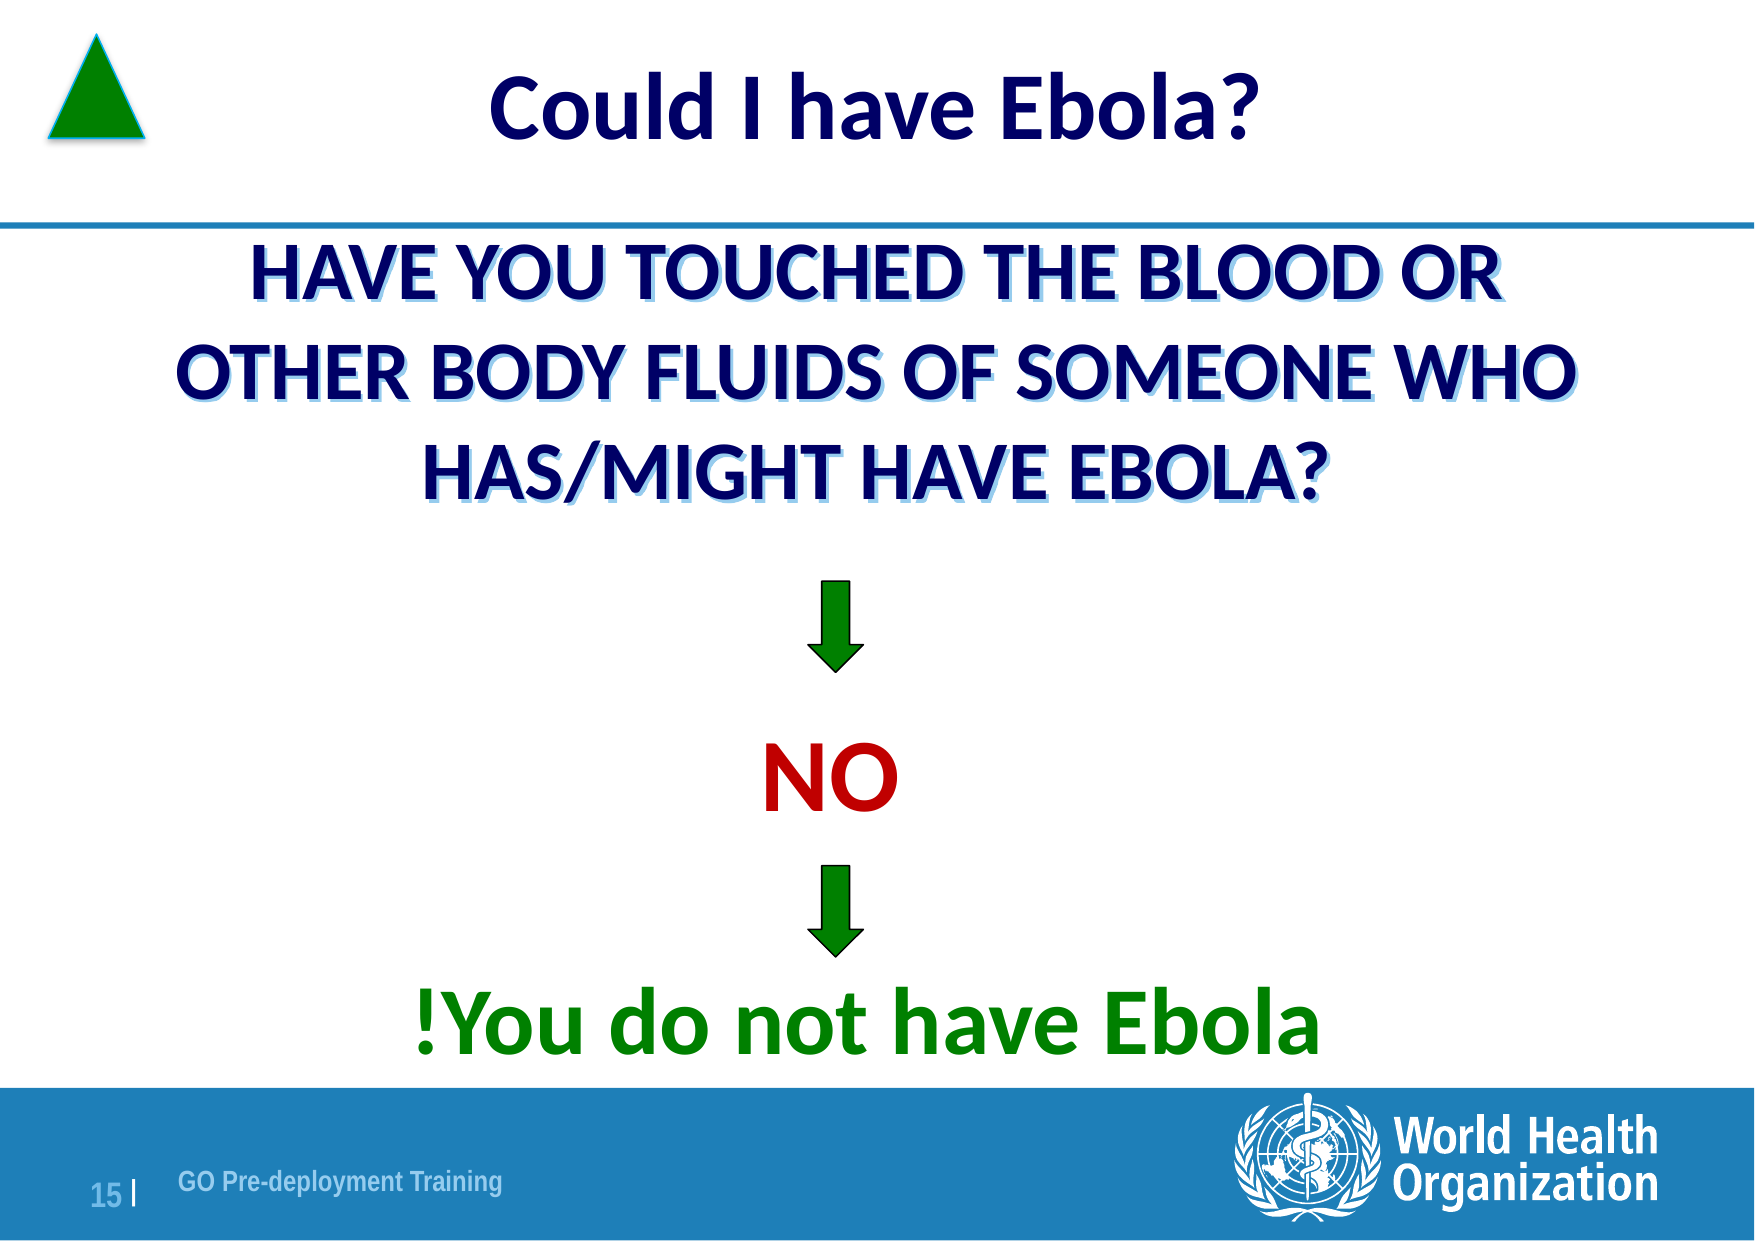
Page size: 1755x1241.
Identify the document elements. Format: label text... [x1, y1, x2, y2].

list Could I have Ebola? [131, 20, 1623, 159]
text_box You do not have Ebola! [393, 949, 1568, 1082]
text_box [47, 33, 146, 140]
text_box [807, 581, 864, 673]
text_box NO [743, 698, 1062, 841]
text_box [807, 865, 864, 957]
title HAVE YOU TOUCHED THE BLOOD OR OTHER BODY FLUIDS OF SOMEONE WHO HAS/MIGHT HAVE EBOLA? [131, 216, 1623, 463]
